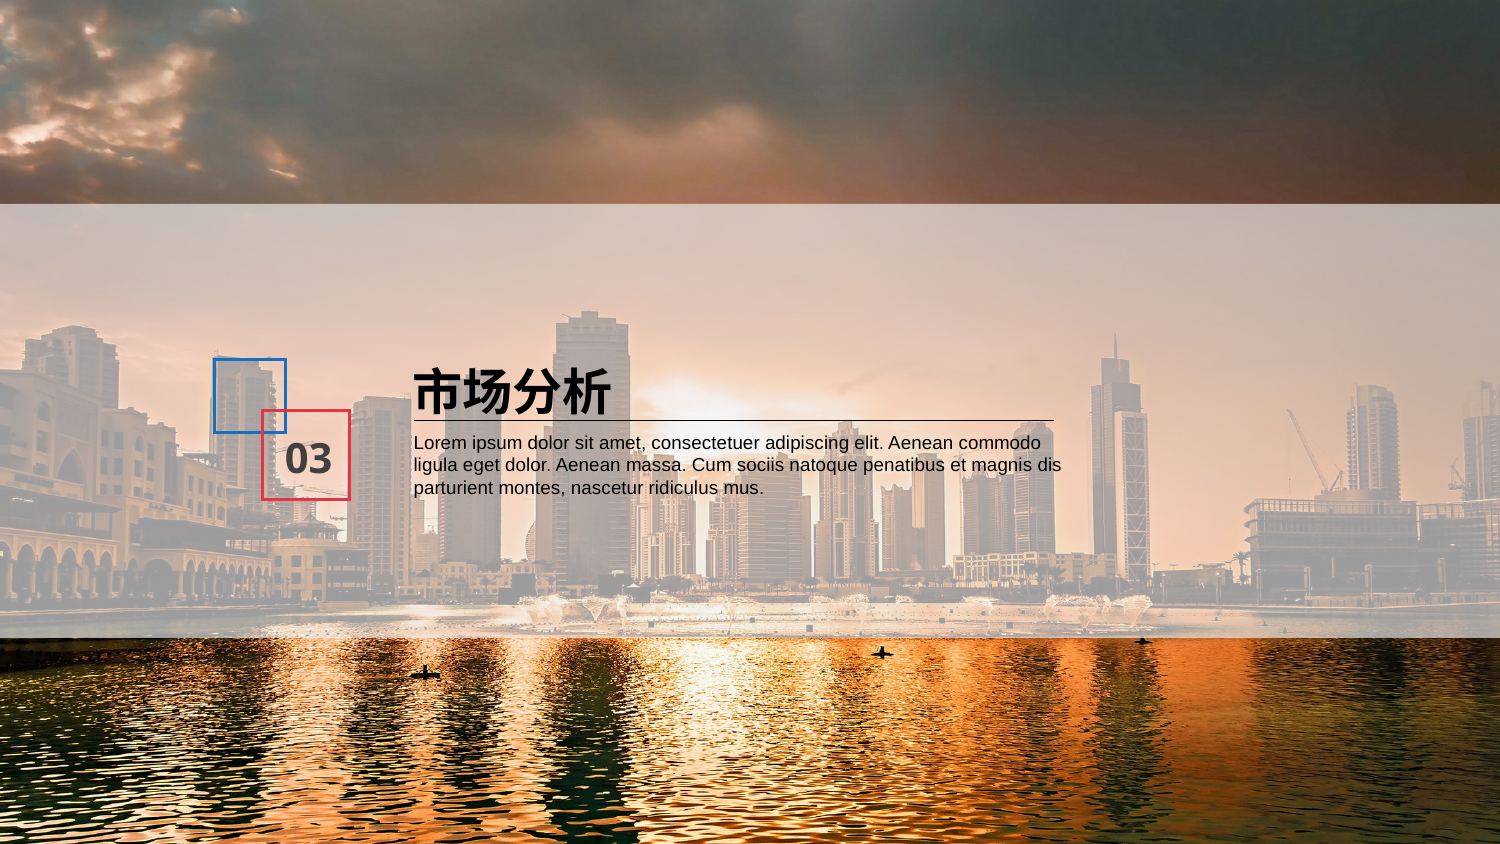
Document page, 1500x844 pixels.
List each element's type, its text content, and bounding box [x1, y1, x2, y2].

picture [0, 0, 1500, 203]
picture [0, 638, 1500, 844]
text_box [0, 203, 1500, 638]
text_box 市场分析 [397, 353, 628, 429]
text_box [214, 359, 351, 500]
text_box Lorem ipsum dolor sit amet, consectetuer adipiscing elit. Aenean commodo ligula eget dolor. Aenean massa. Cum sociis natoque penatibus et magnis dis parturient montes, nascetur ridiculus mus. [398, 423, 1094, 506]
